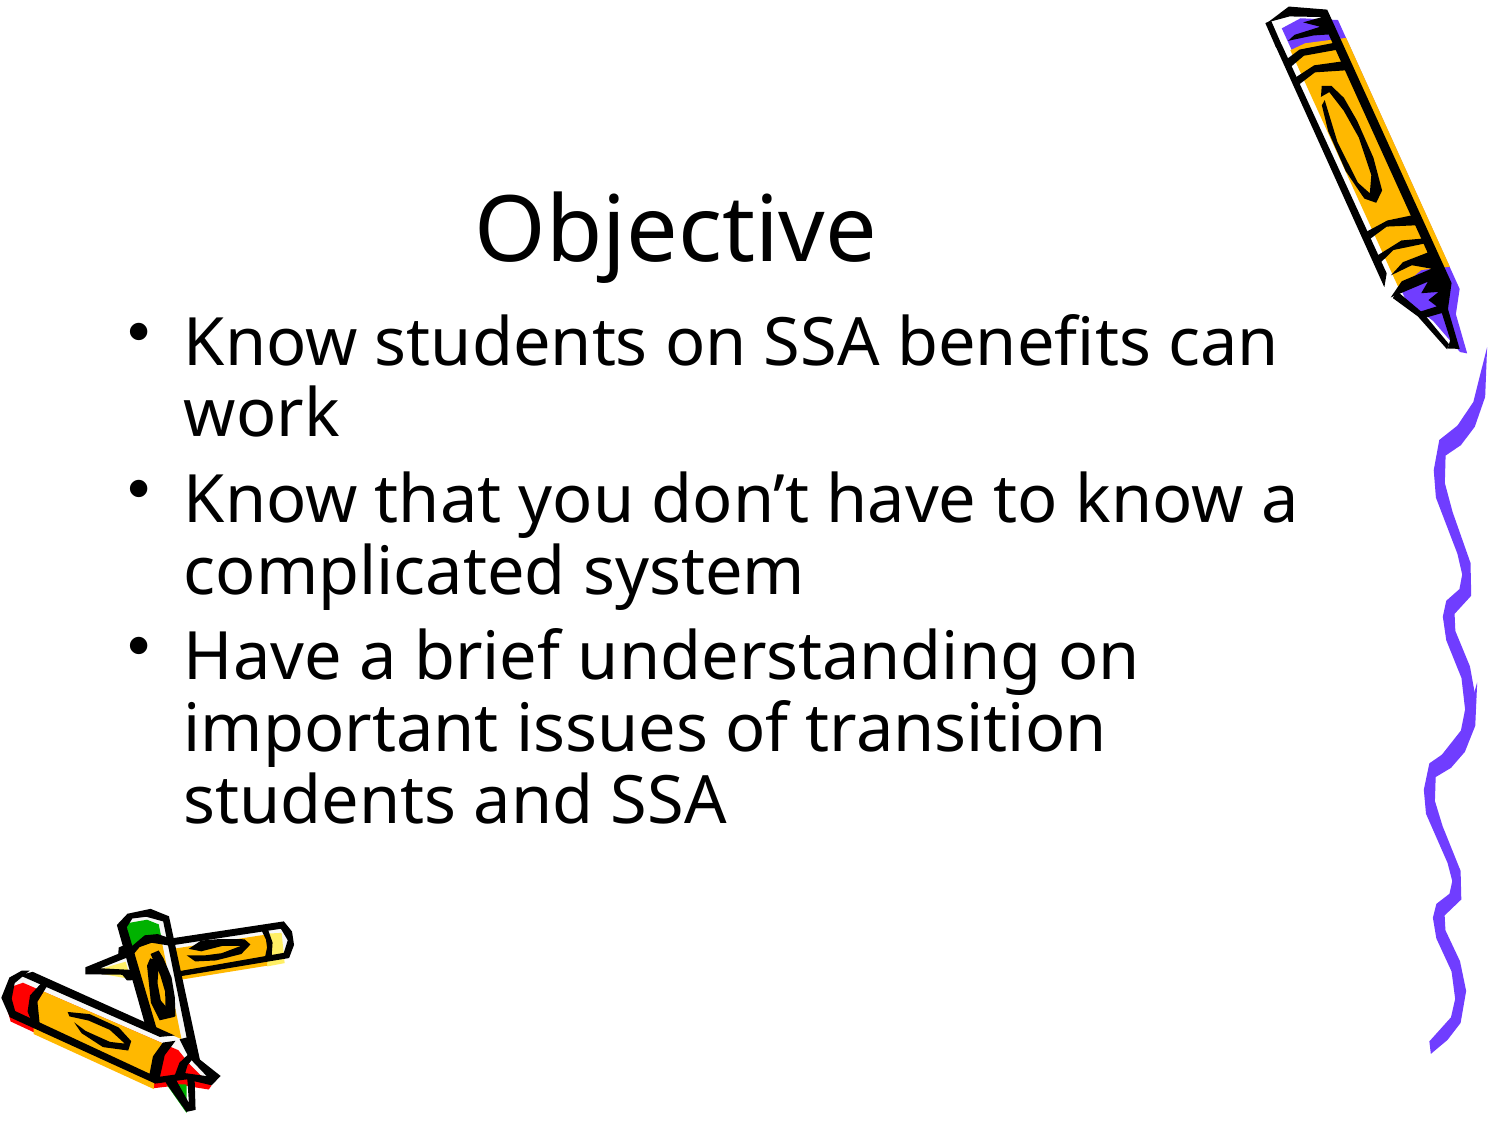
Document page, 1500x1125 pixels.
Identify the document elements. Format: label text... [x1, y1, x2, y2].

title Objective [112, 24, 1240, 288]
list Know students on SSA benefits can work Know that you don’t have to know a complicated system Have a brief understanding on important issues of transition students and SSA [112, 299, 1375, 900]
